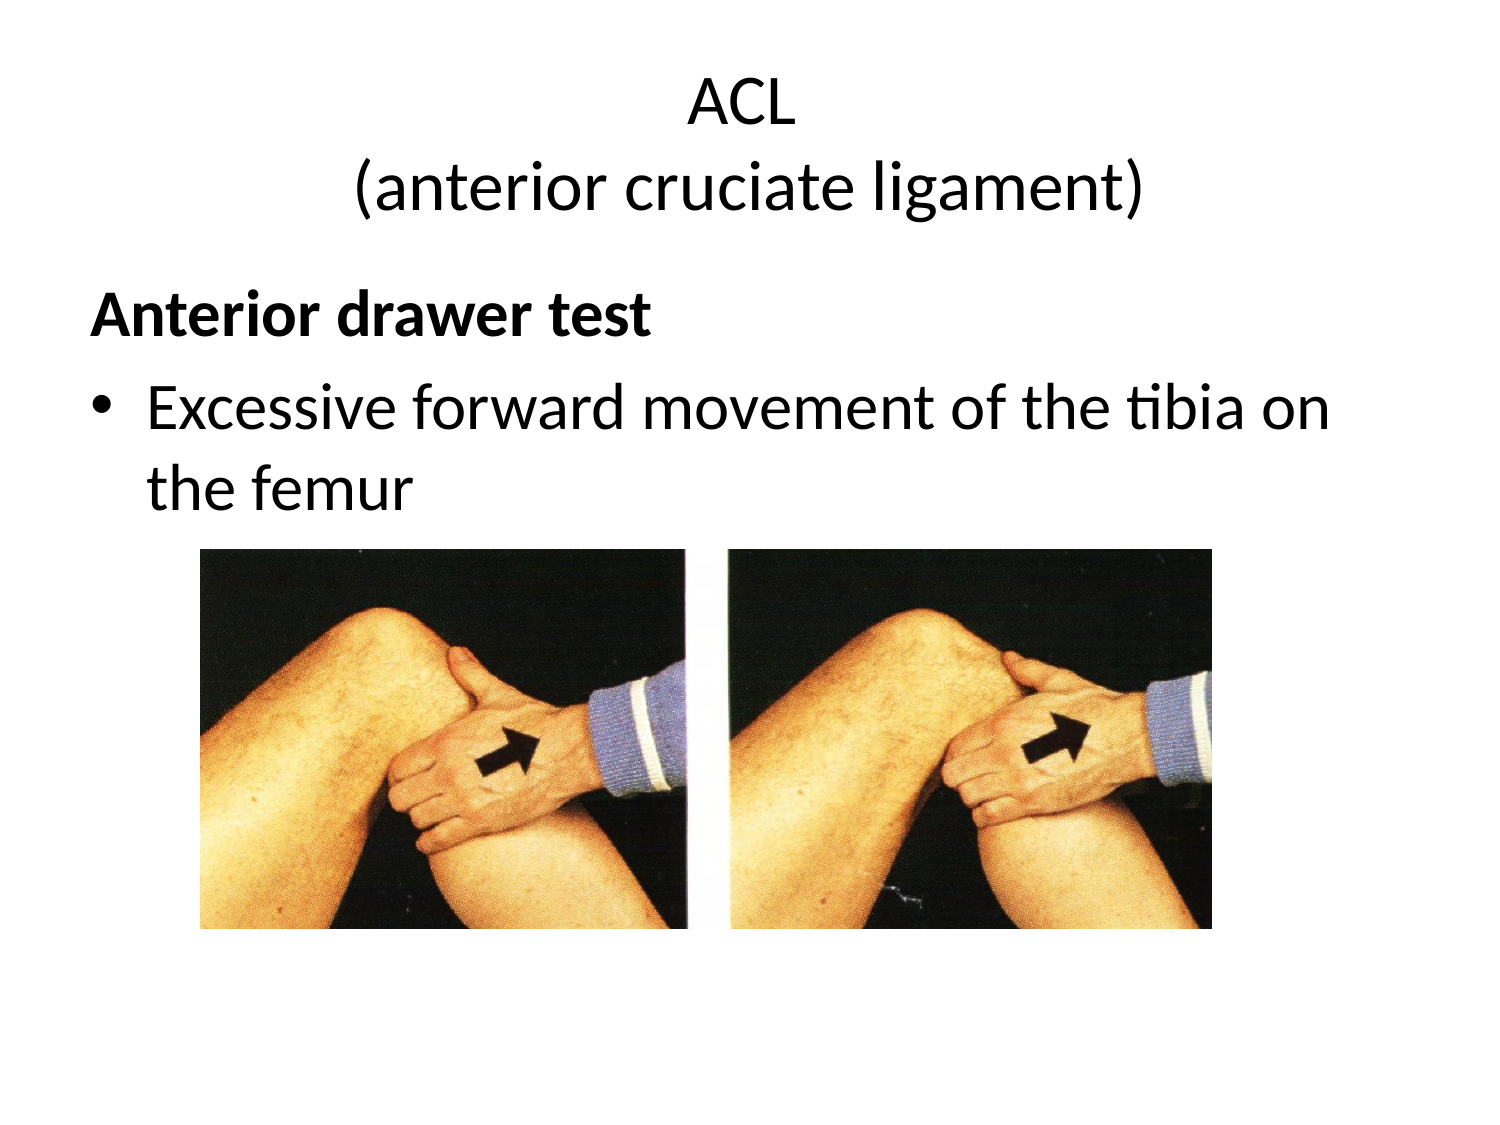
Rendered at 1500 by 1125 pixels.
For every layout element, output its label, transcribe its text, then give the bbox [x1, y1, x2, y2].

list Anterior drawer test Excessive forward movement of the tibia on the femur [75, 262, 1425, 1005]
title ACL (anterior cruciate ligament) [75, 45, 1425, 233]
picture [199, 549, 1213, 930]
